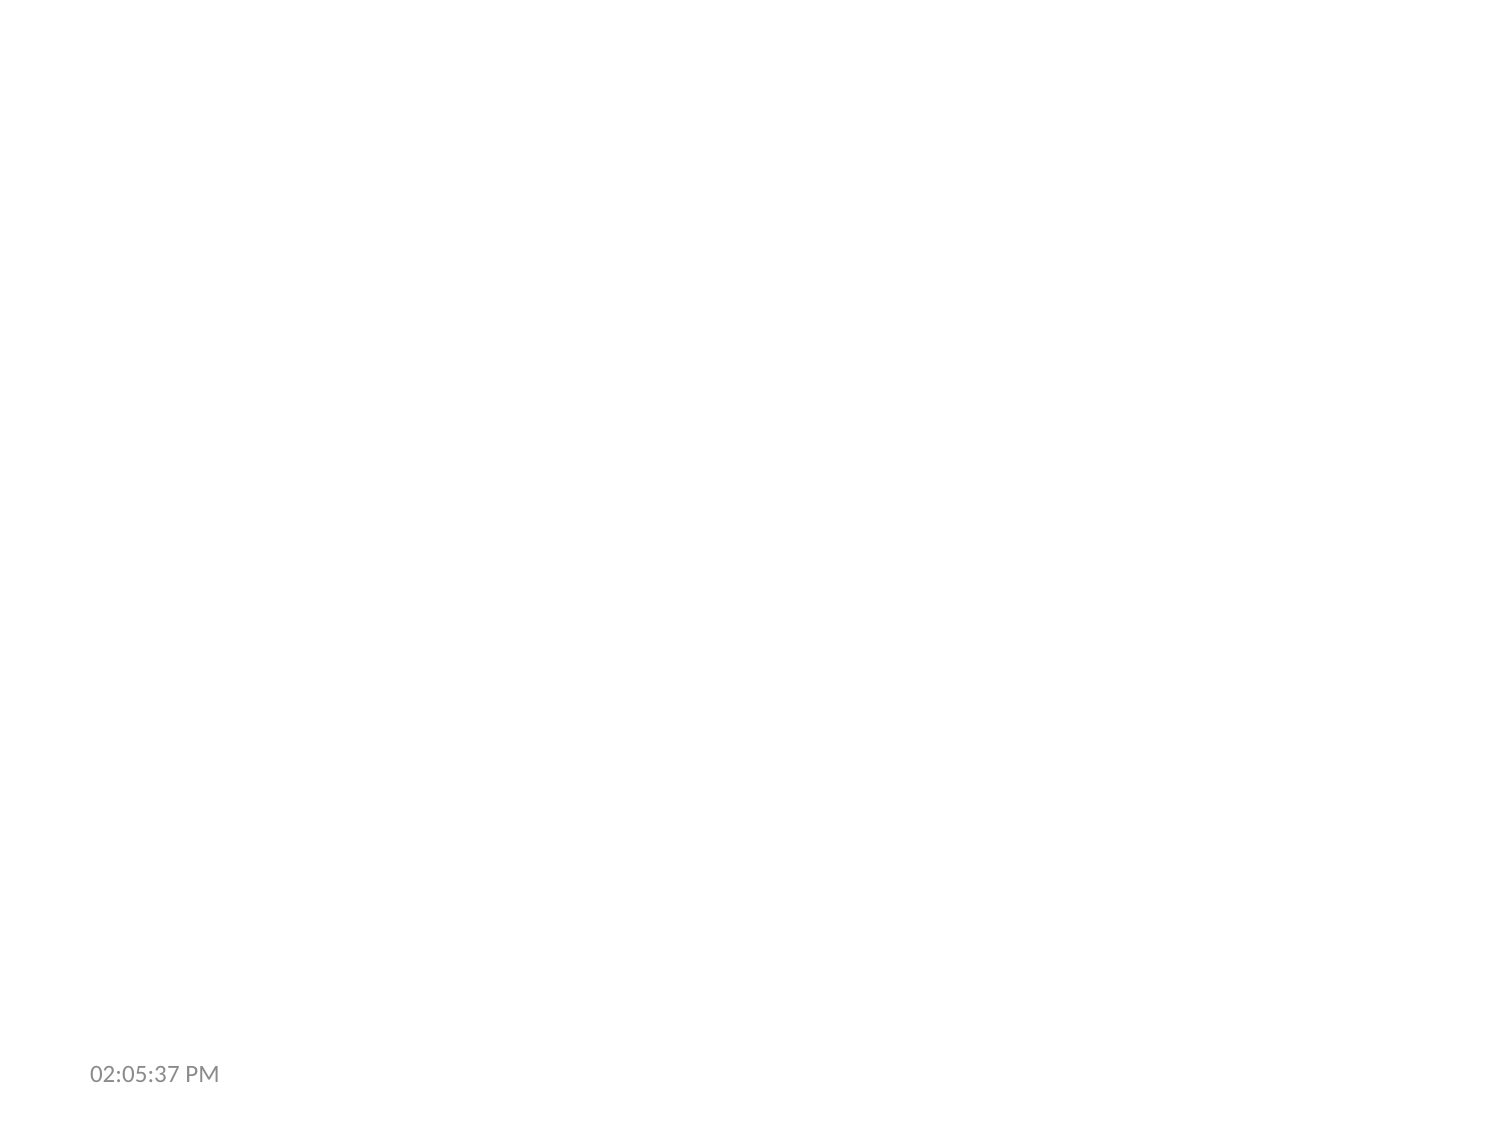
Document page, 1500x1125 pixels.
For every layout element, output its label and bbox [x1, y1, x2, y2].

slide_number [75, 1042, 425, 1103]
